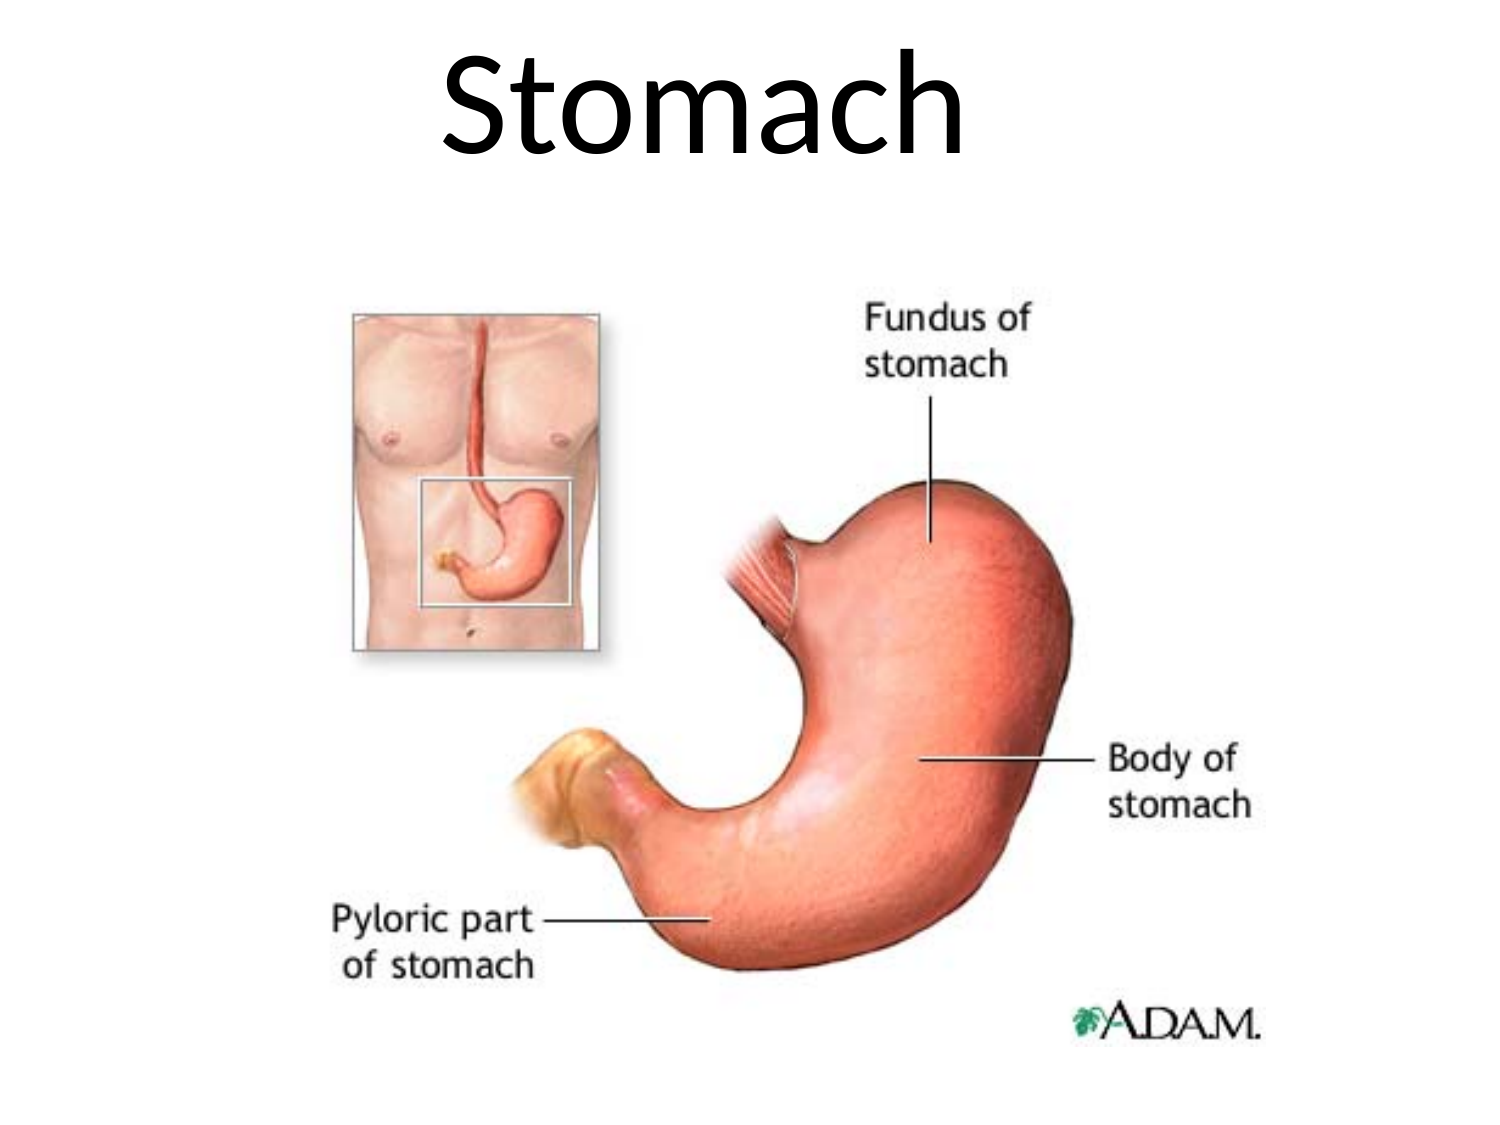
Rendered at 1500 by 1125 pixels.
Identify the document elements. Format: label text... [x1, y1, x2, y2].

title Stomach [46, 0, 1397, 188]
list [292, 267, 1266, 1047]
